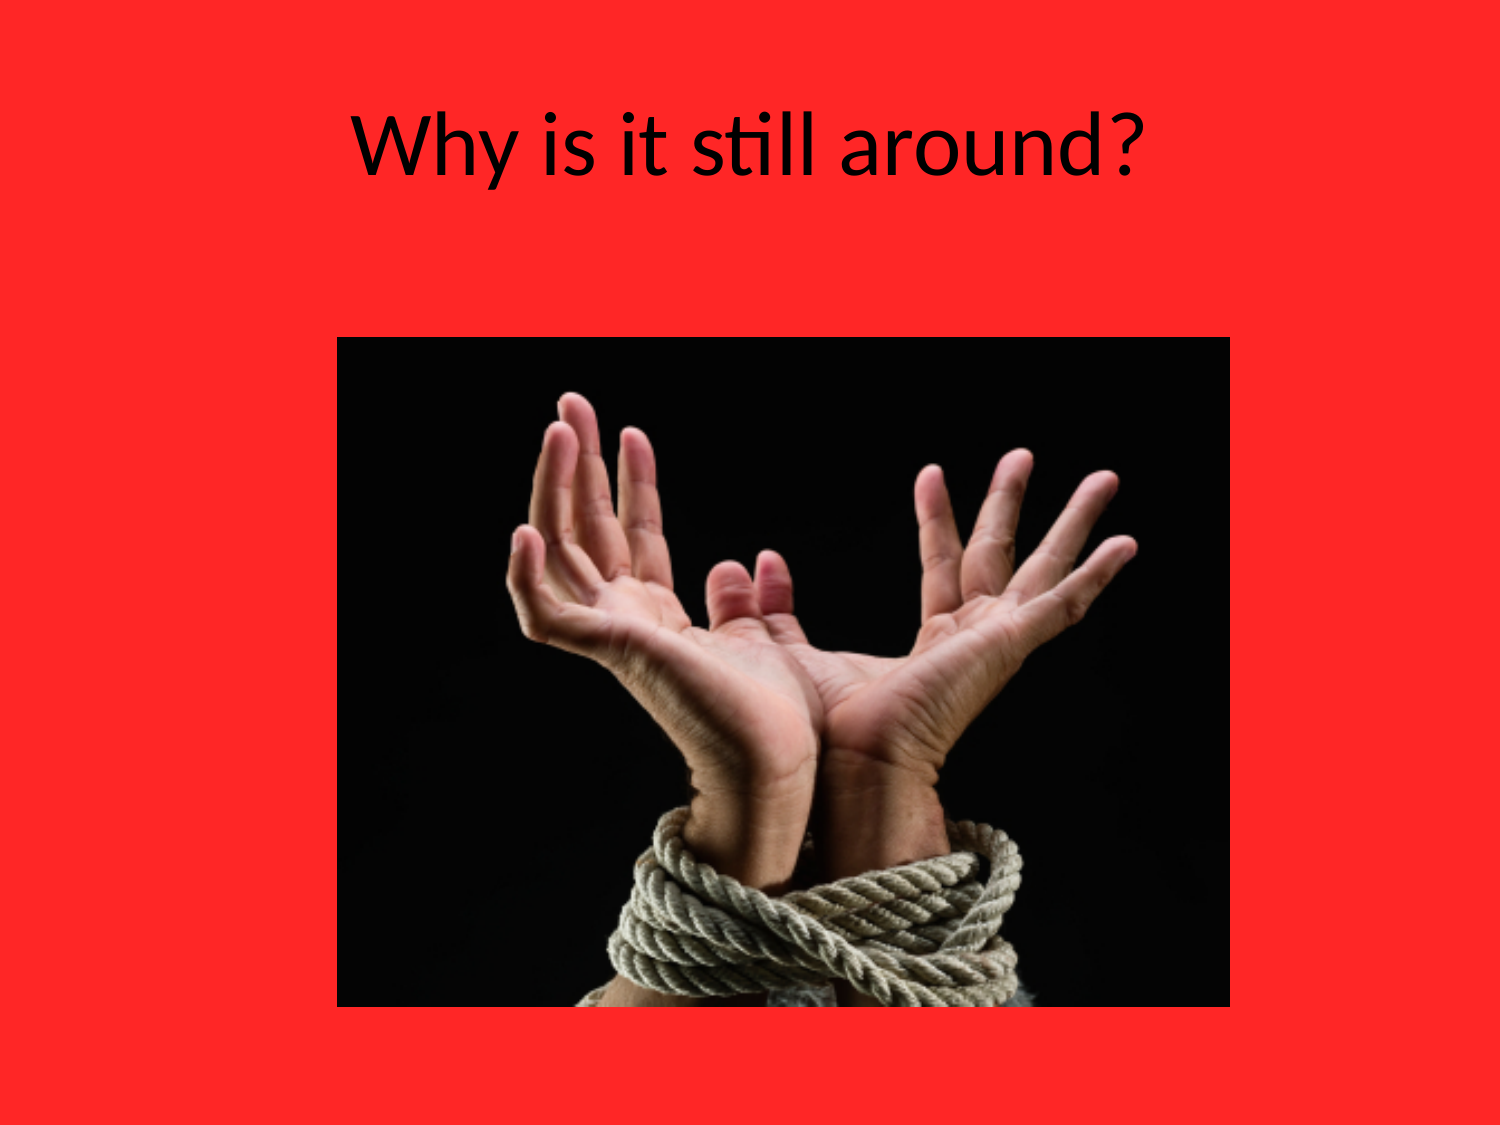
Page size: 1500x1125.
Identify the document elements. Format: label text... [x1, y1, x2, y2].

title Why is it still around? [75, 45, 1425, 233]
picture [337, 337, 1230, 1007]
